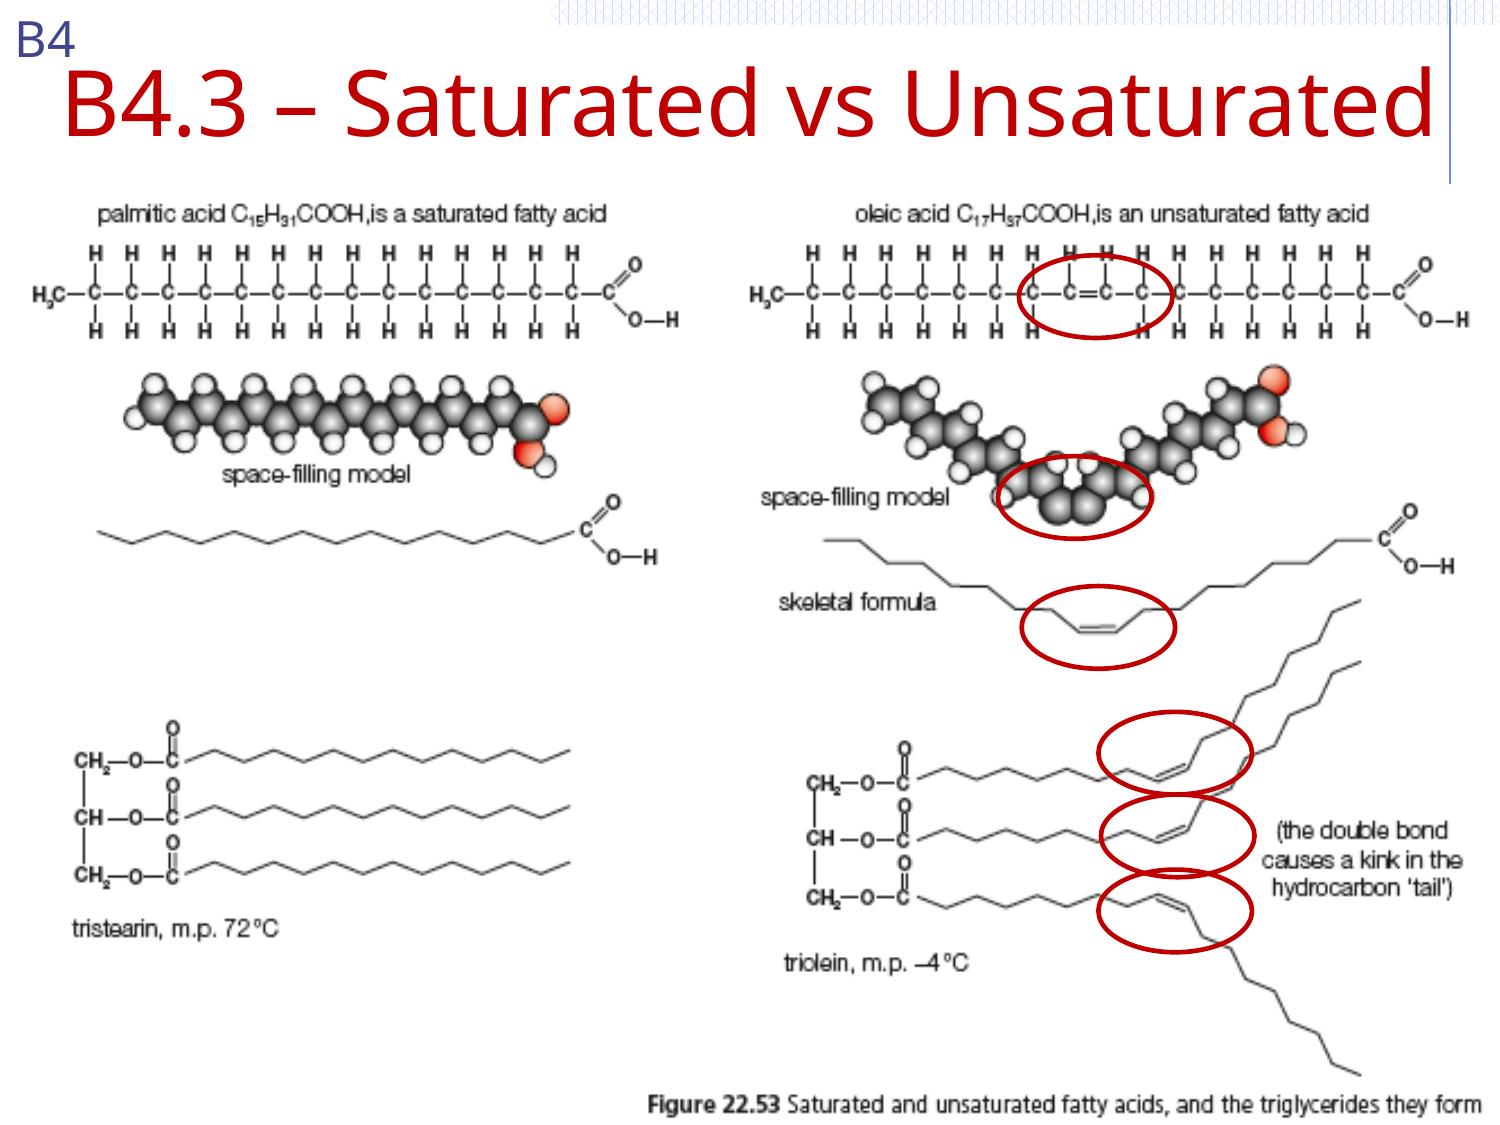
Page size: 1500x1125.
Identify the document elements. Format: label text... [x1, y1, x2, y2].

title B4.3 – Saturated vs Unsaturated [37, 24, 1463, 163]
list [0, 184, 1500, 1125]
